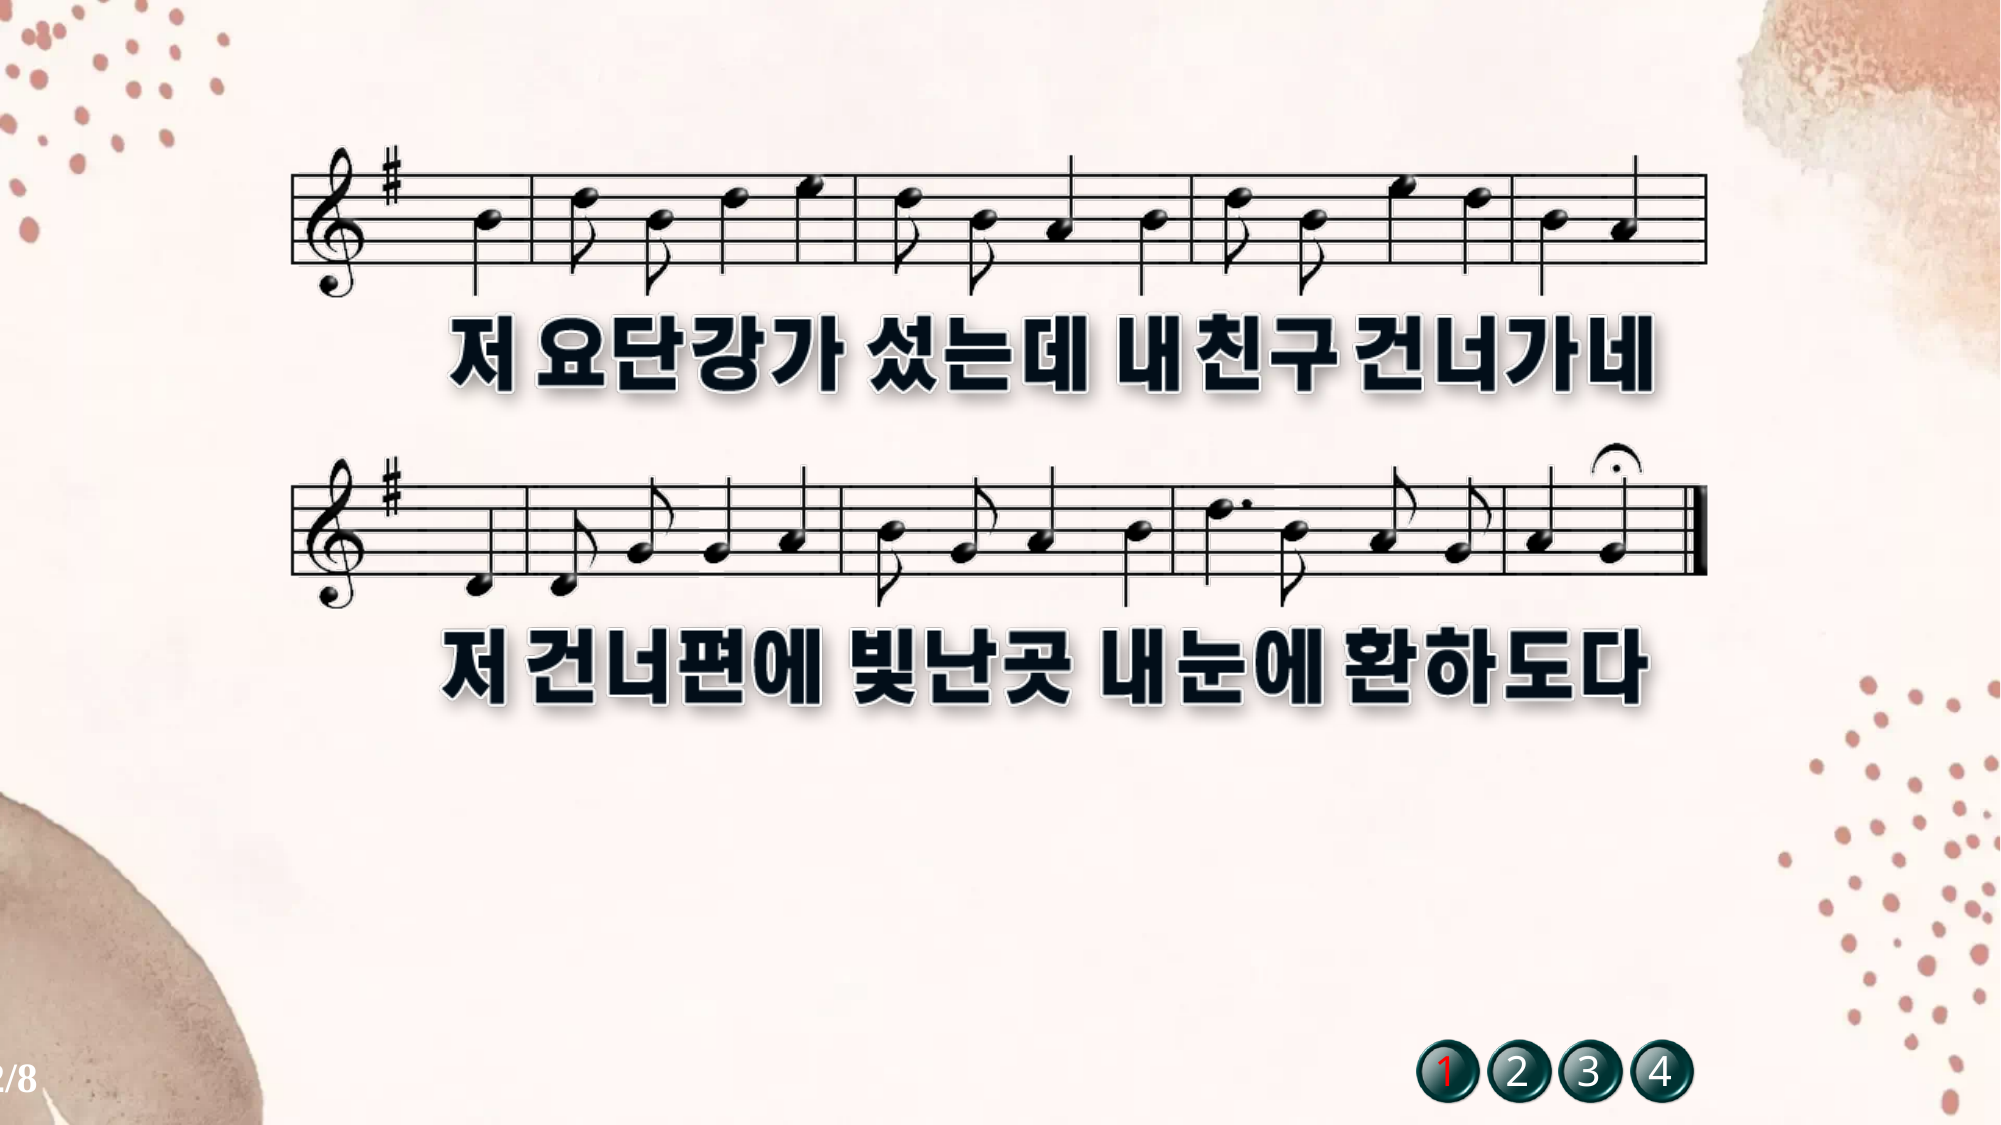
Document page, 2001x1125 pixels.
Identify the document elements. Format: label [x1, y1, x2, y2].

text_box [1484, 1035, 1555, 1106]
picture [0, 0, 2001, 1125]
text_box [1627, 1035, 1697, 1106]
text_box [1413, 1035, 1484, 1106]
text_box [1555, 1035, 1626, 1106]
